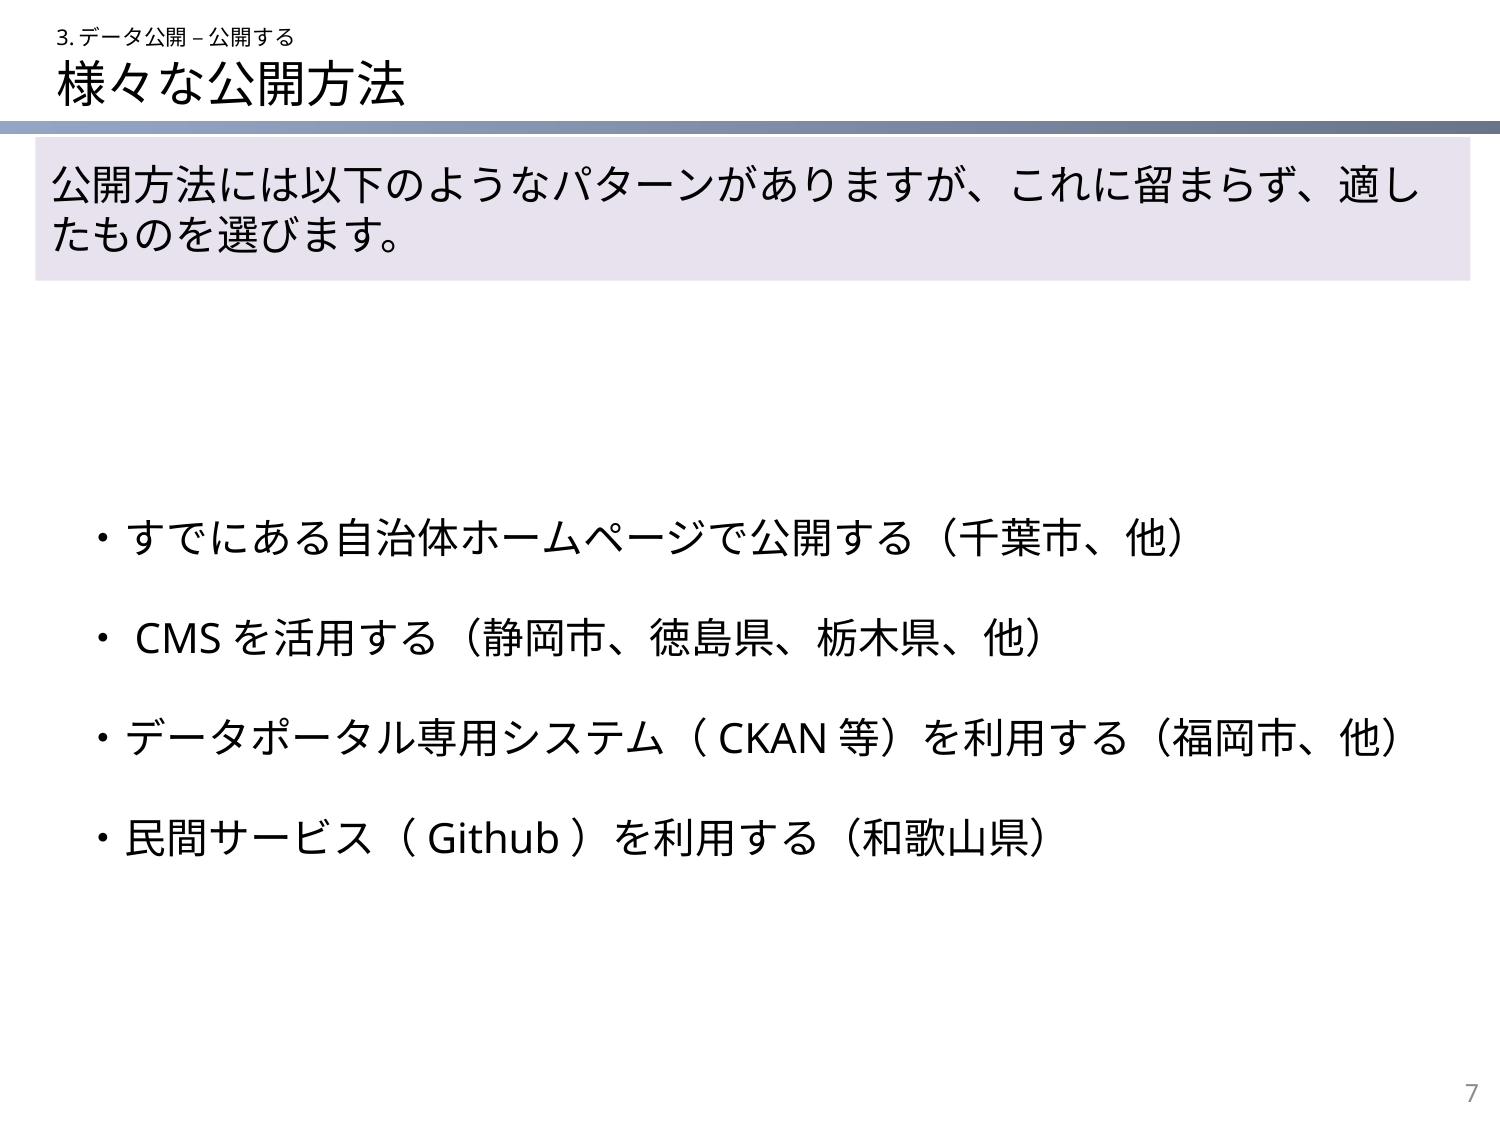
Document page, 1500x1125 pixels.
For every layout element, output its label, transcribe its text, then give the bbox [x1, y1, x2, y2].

text_box [60, 770, 1479, 1035]
text_box 3.データ公開 – 公開する [41, 19, 1471, 58]
text_box 公開方法には以下のようなパターンがありますが、これに留まらず、適したものを選びます。 [35, 137, 1471, 281]
title 様々な公開方法 [41, 58, 1471, 122]
text_box ・すでにある自治体ホームページで公開する（千葉市、他） ・CMSを活用する（静岡市、徳島県、栃木県、他） ・データポータル専用システム（CKAN等）を利用する（福岡市、他） ・民間サービス（Github）を利用する（和歌山県） [35, 302, 1471, 1071]
text_box [60, 1067, 1496, 1119]
